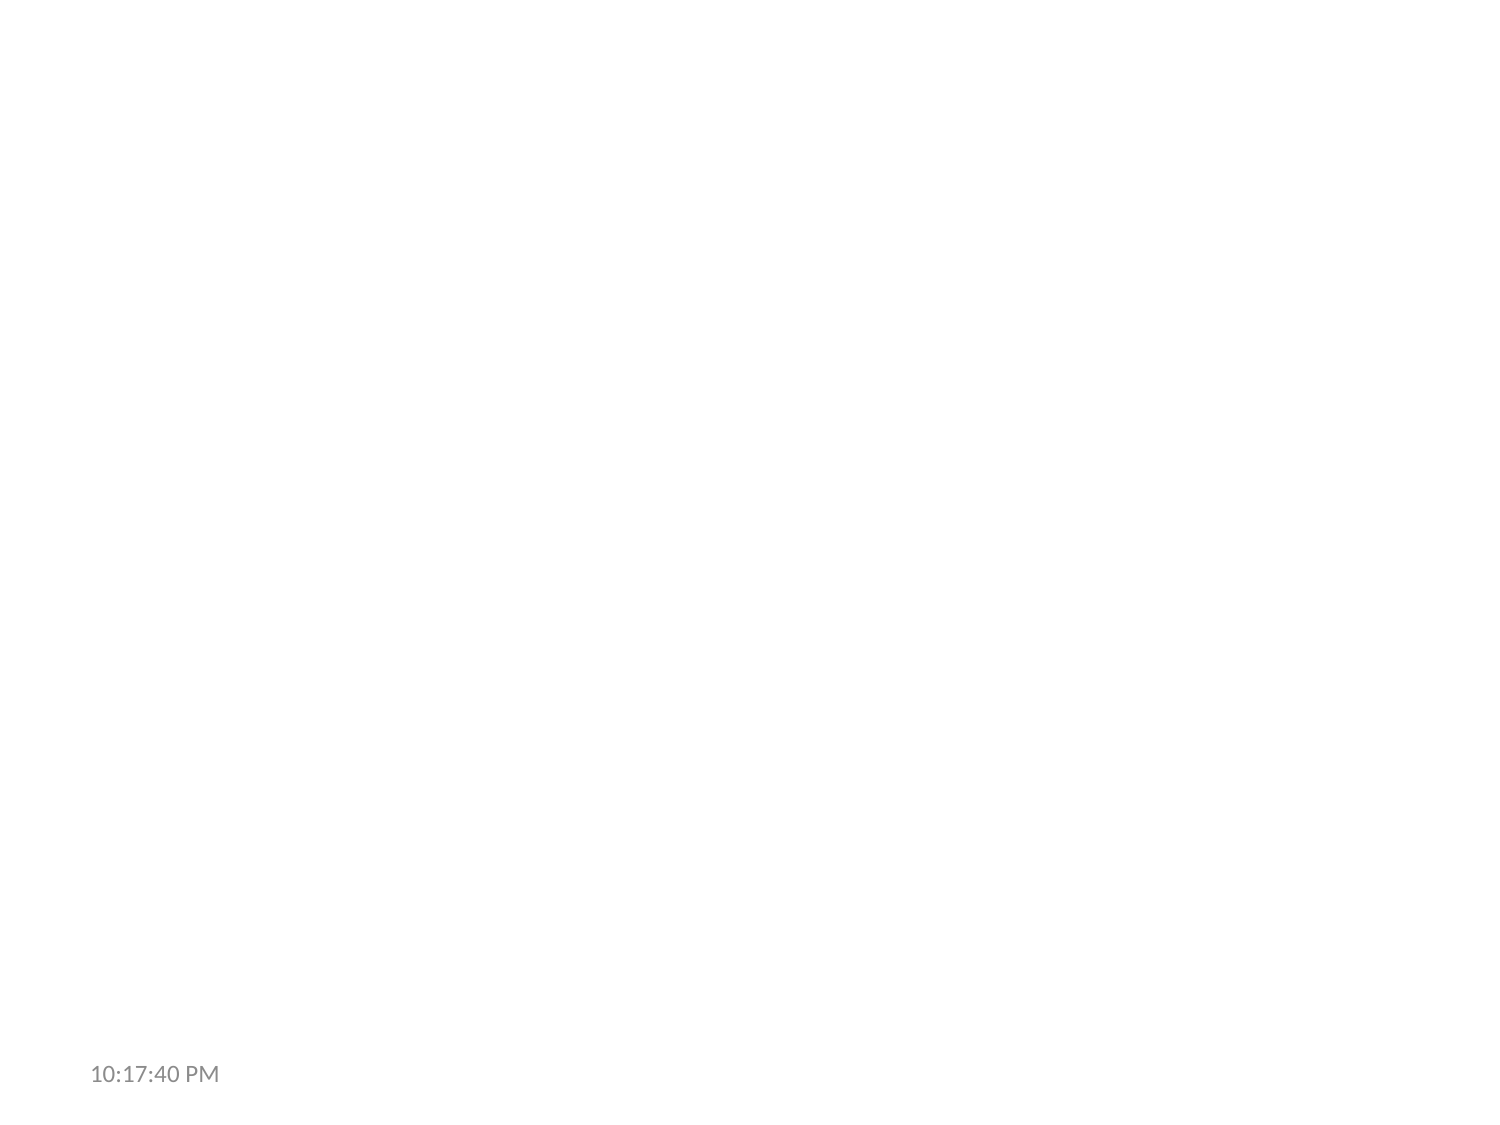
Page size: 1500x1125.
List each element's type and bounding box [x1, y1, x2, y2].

slide_number [75, 1042, 425, 1103]
